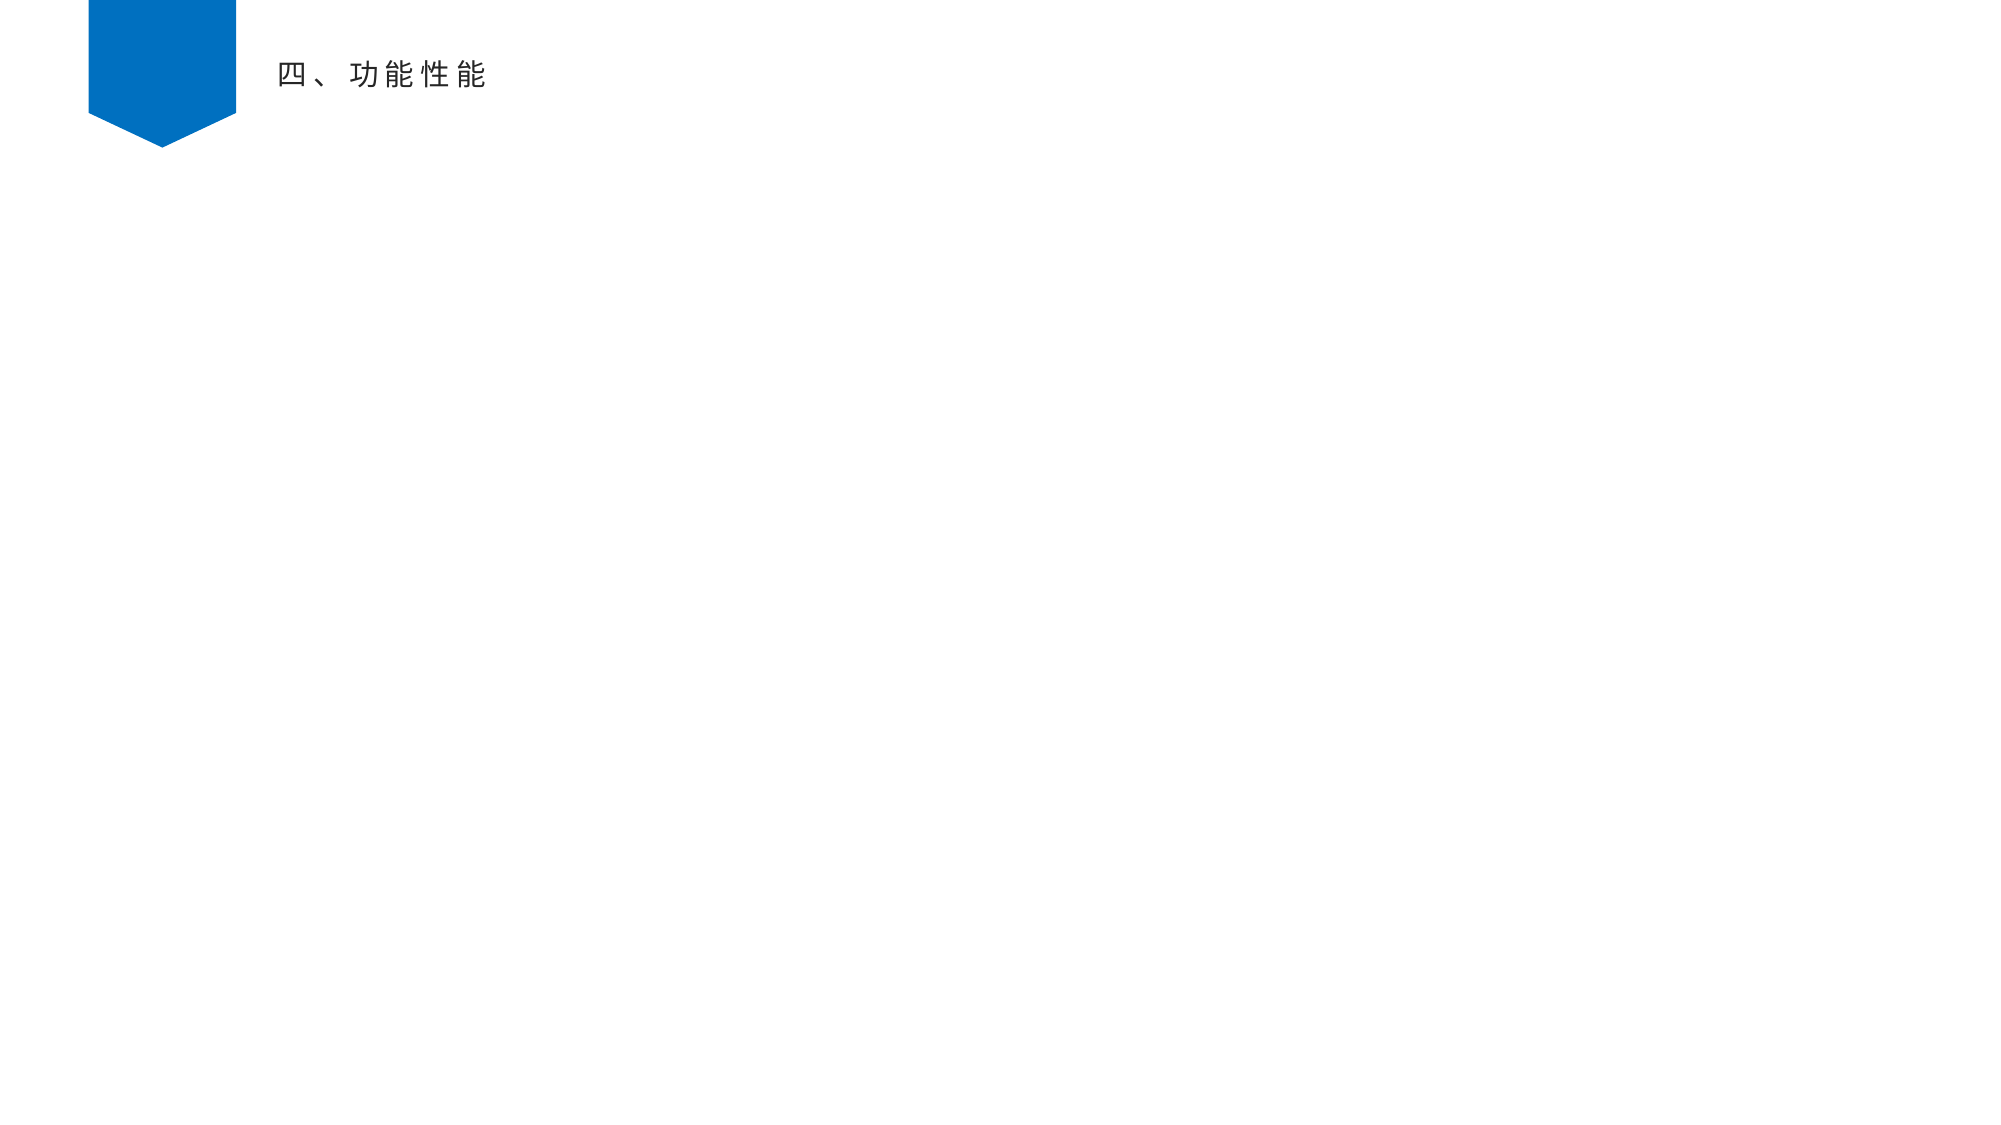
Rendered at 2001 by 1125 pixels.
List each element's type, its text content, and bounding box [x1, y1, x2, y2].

text_box [87, 0, 238, 149]
title 四、功能性能 [262, 15, 1940, 132]
